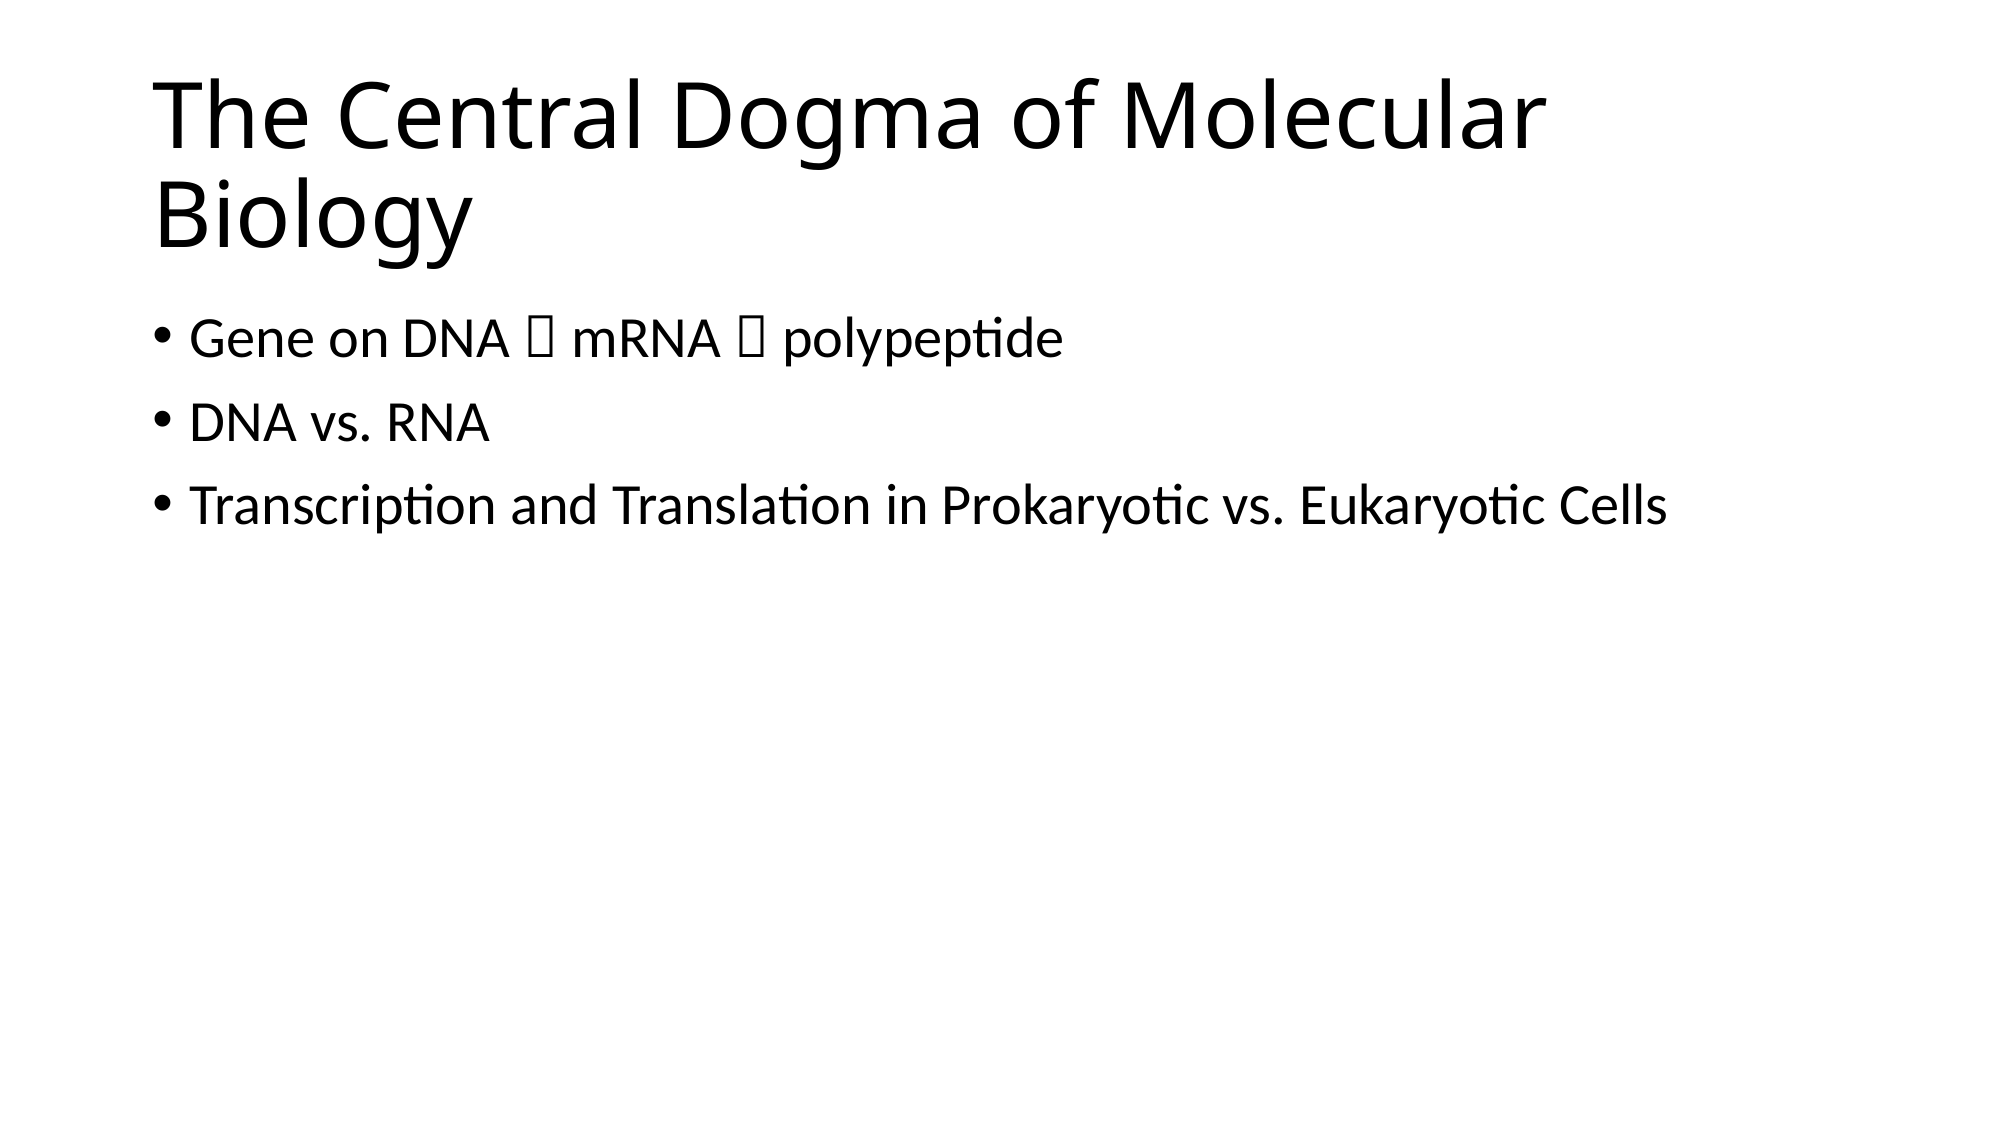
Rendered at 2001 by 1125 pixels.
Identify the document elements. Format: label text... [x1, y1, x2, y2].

title The Central Dogma of Molecular Biology [137, 59, 1863, 278]
list Gene on DNA  mRNA  polypeptide DNA vs. RNA Transcription and Translation in Prokaryotic vs. Eukaryotic Cells [137, 299, 1863, 1014]
